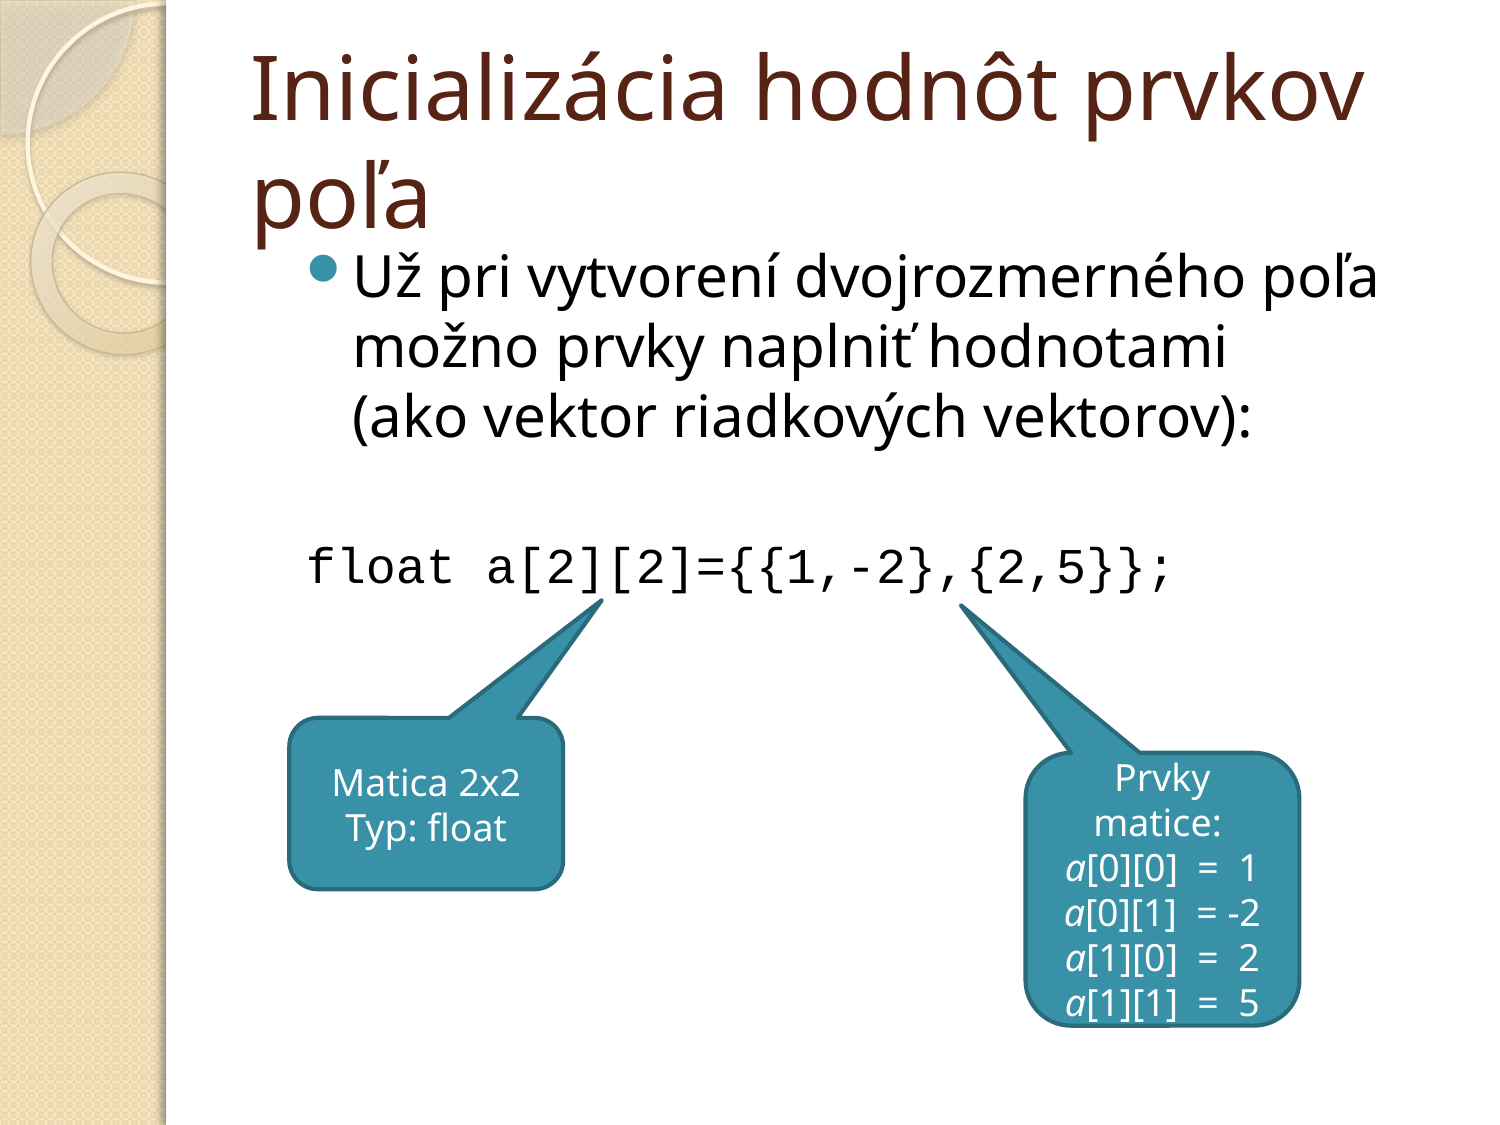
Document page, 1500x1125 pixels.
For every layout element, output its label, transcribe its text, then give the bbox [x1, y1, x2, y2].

text_box Matica 2x2 Typ: float [287, 598, 604, 892]
text_box Prvky matice: a[0][0] = 1 a[0][1] = -2 a[1][0] = 2 a[1][1] = 5 [959, 603, 1302, 1028]
title Inicializácia hodnôt prvkov poľa [235, 45, 1466, 233]
list Už pri vytvorení dvojrozmerného poľa možno prvky naplniť hodnotami (ako vektor riadkových vektorov): float a[2][2]={{1,-2},{2,5}}; [277, 231, 1473, 1050]
